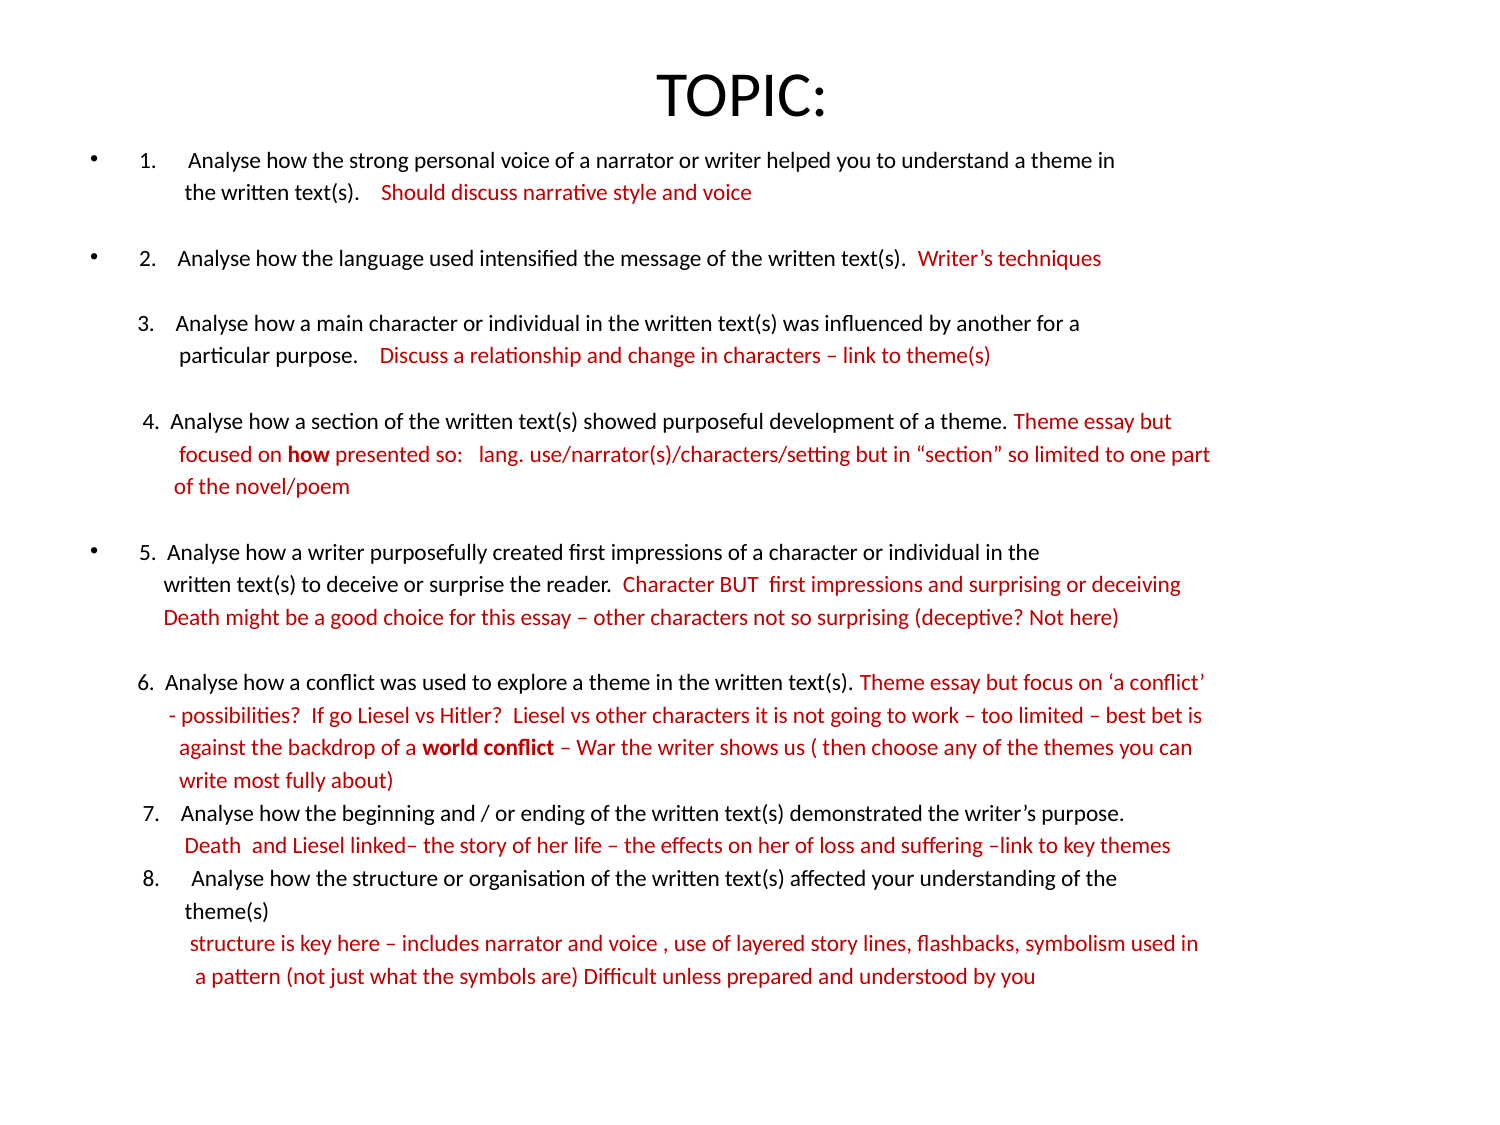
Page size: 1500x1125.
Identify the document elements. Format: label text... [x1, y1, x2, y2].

title TOPIC: [75, 45, 1425, 137]
list 1. Analyse how the strong personal voice of a narrator or writer helped you to understand a theme in the written text(s). Should discuss narrative style and voice 2. Analyse how the language used intensified the message of the written text(s). Writer’s techniques 3. Analyse how a main character or individual in the written text(s) was influenced by another for a particular purpose. Discuss a relationship and change in characters – link to theme(s) 4. Analyse how a section of the written text(s) showed purposeful development of a theme. Theme essay but focused on how presented so: lang. use/narrator(s)/characters/setting but in “section” so limited to one part of the novel/poem 5. Analyse how a writer purposefully created first impressions of a character or individual in the written text(s) to deceive or surprise the reader. Character BUT first impressions and surprising or deceiving Death might be a good choice for this essay – other characters not so surprising (deceptive? Not here) 6. Analyse how a conflict was used to explore a theme in the written text(s). Theme essay but focus on ‘a conflict’ - possibilities? If go Liesel vs Hitler? Liesel vs other characters it is not going to work – too limited – best bet is against the backdrop of a world conflict – War the writer shows us ( then choose any of the themes you can write most fully about) 7. Analyse how the beginning and / or ending of the written text(s) demonstrated the writer’s purpose. Death and Liesel linked– the story of her life – the effects on her of loss and suffering –link to key themes 8. Analyse how the structure or organisation of the written text(s) affected your understanding of the theme(s) structure is key here – includes narrator and voice , use of layered story lines, flashbacks, symbolism used in a pattern (not just what the symbols are) Difficult unless prepared and understood by you [75, 137, 1425, 1005]
